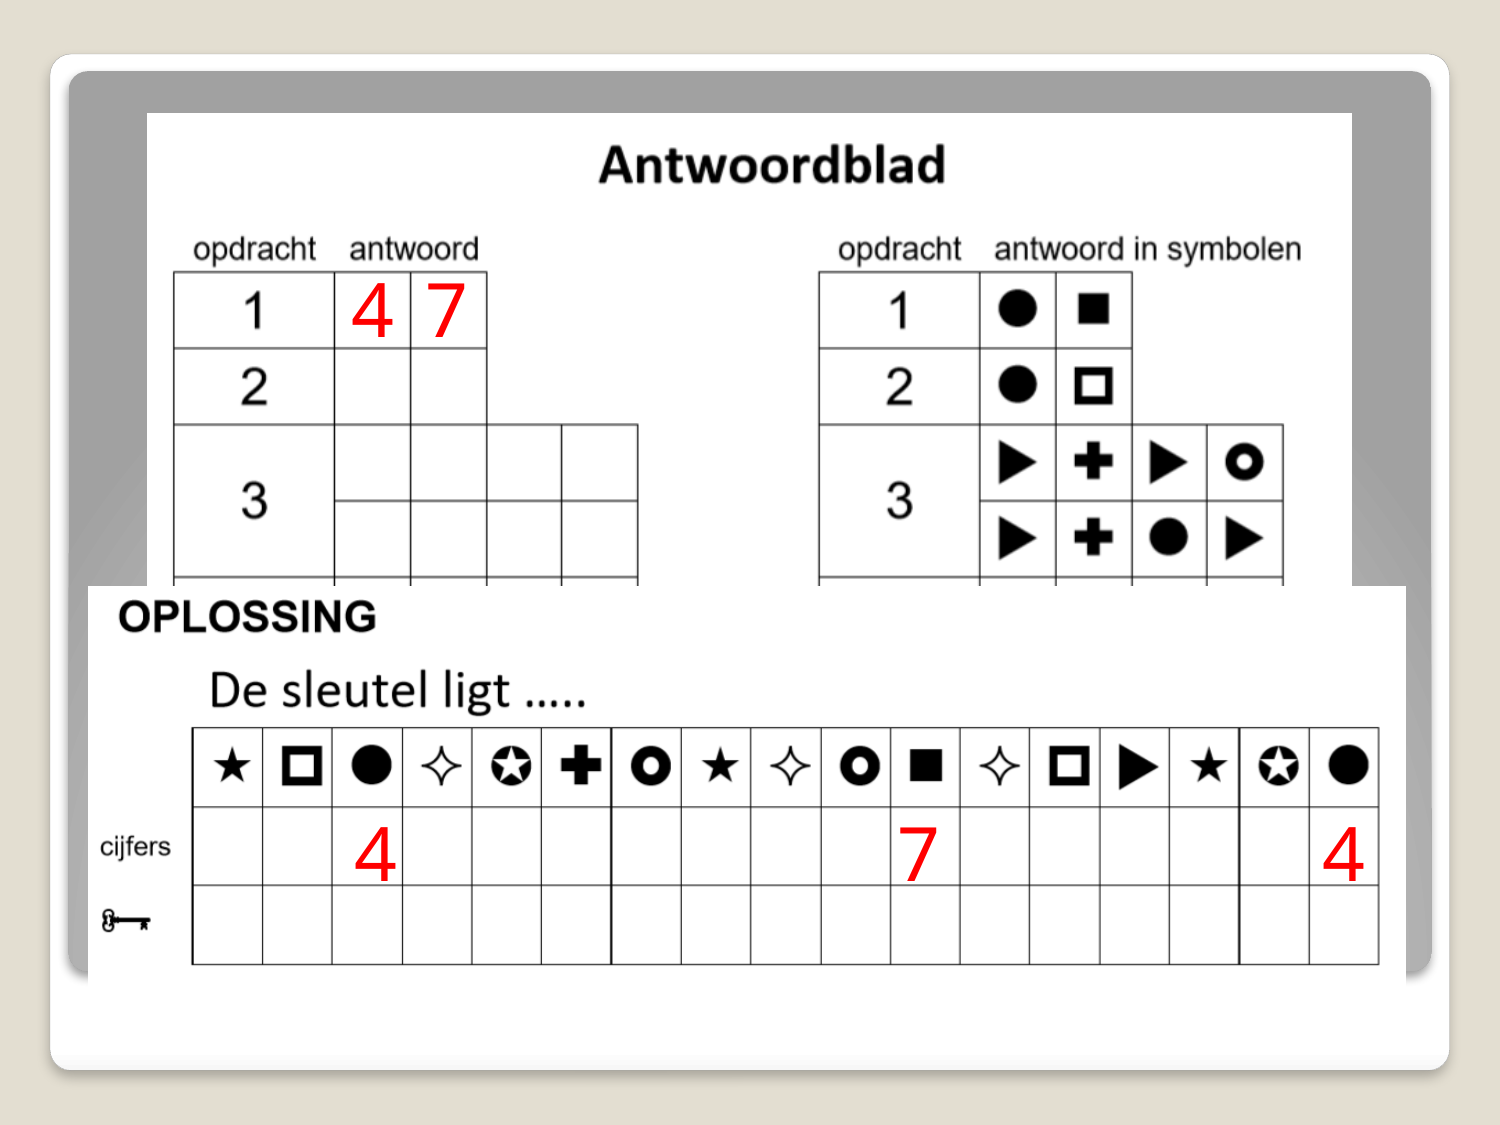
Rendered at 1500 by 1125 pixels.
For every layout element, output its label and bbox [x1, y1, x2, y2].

list [147, 113, 1353, 584]
picture [88, 585, 1406, 999]
